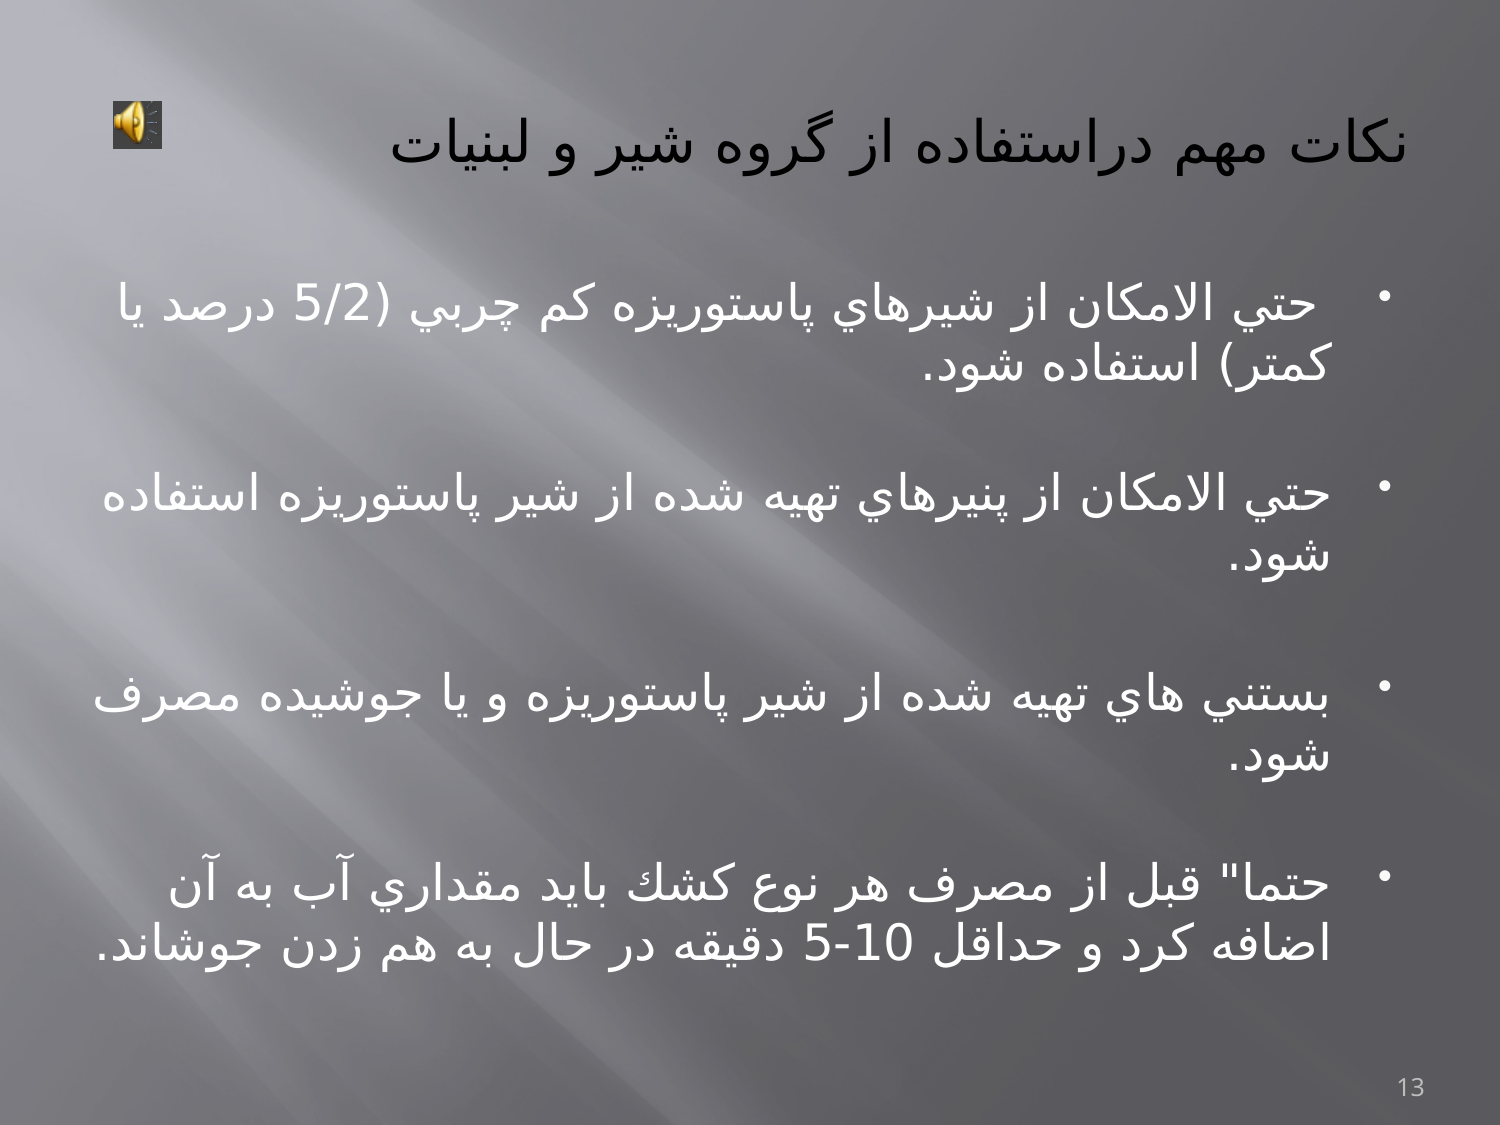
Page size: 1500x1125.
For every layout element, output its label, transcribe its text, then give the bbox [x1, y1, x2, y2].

picture [112, 99, 163, 151]
list حتي الامكان از شيرهاي پاستوريزه كم چربي (5/2 درصد يا كمتر) استفاده شود. حتي الامكان از پنيرهاي تهيه شده از شير پاستوريزه استفاده شود. بستني هاي تهيه شده از شير پاستوريزه و يا جوشيده مصرف شود. حتما" قبل از مصرف هر نوع كشك بايد مقداري آب به آن اضافه كرد و حداقل 10-5 دقيقه در حال به هم زدن جوشاند. [75, 262, 1425, 1035]
title نكات مهم دراستفاده از گروه شير و لبنيات [75, 45, 1425, 233]
slide_number 13 [1299, 1052, 1425, 1113]
